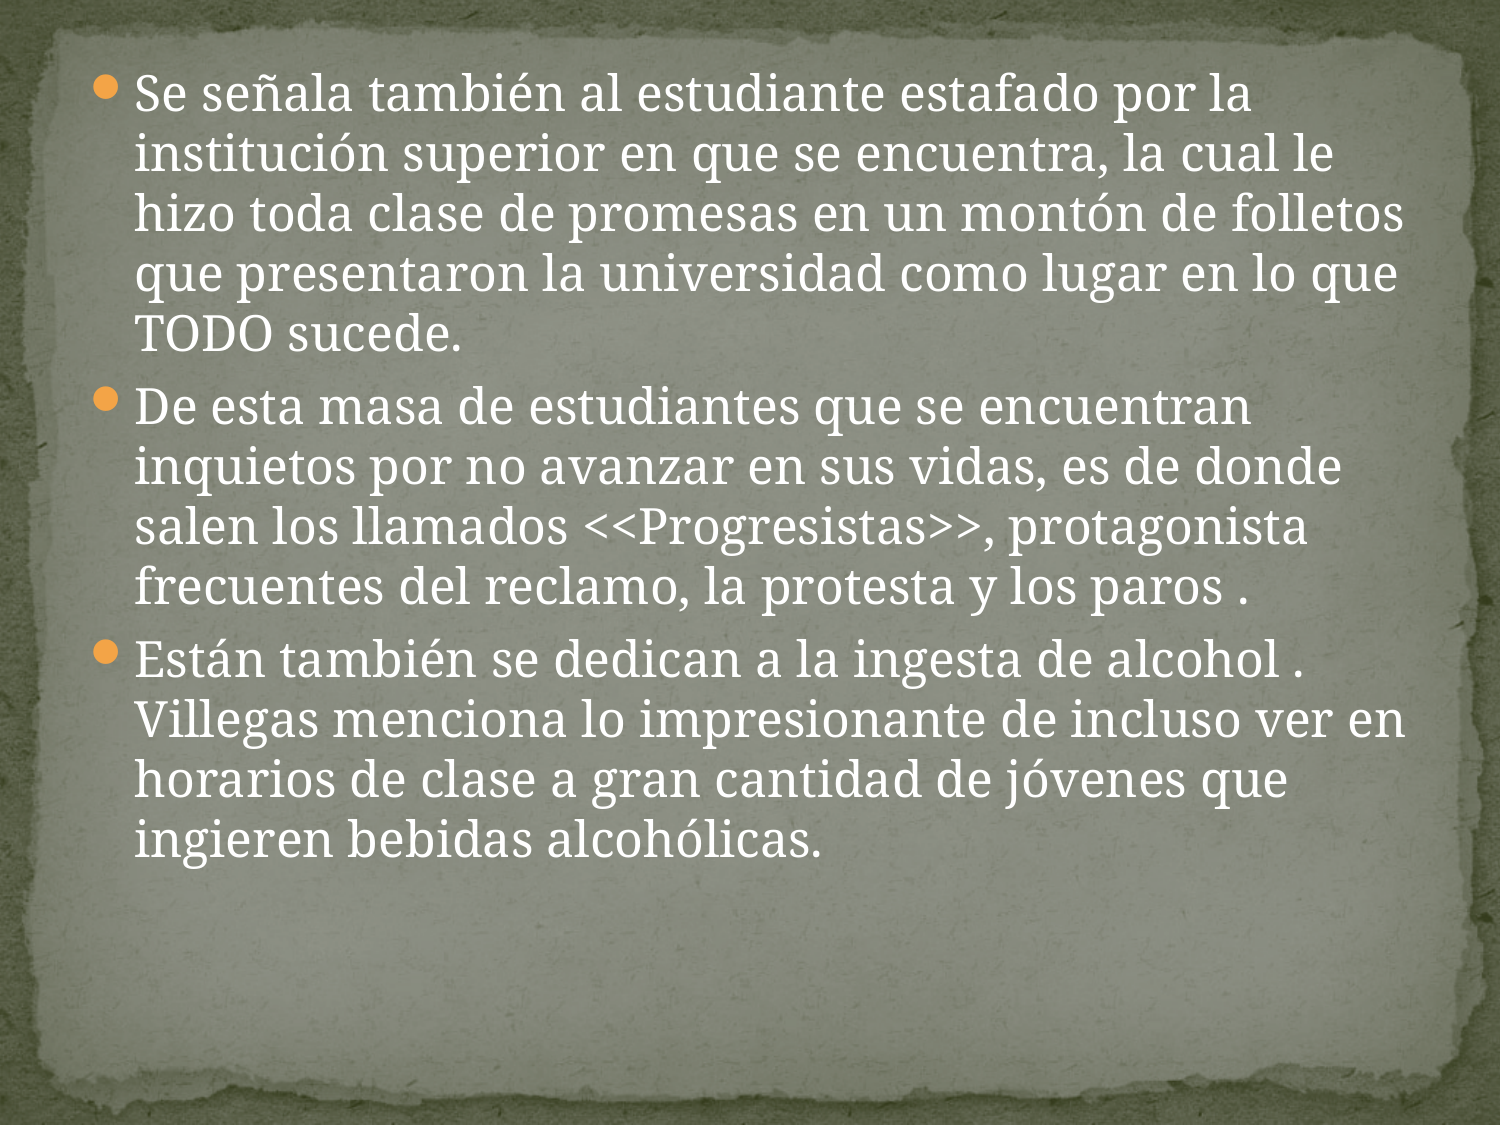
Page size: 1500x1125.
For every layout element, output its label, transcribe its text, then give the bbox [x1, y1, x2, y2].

list Se señala también al estudiante estafado por la institución superior en que se encuentra, la cual le hizo toda clase de promesas en un montón de folletos que presentaron la universidad como lugar en lo que TODO sucede. De esta masa de estudiantes que se encuentran inquietos por no avanzar en sus vidas, es de donde salen los llamados <<Progresistas>>, protagonista frecuentes del reclamo, la protesta y los paros . Están también se dedican a la ingesta de alcohol . Villegas menciona lo impresionante de incluso ver en horarios de clase a gran cantidad de jóvenes que ingieren bebidas alcohólicas. [75, 54, 1425, 1005]
